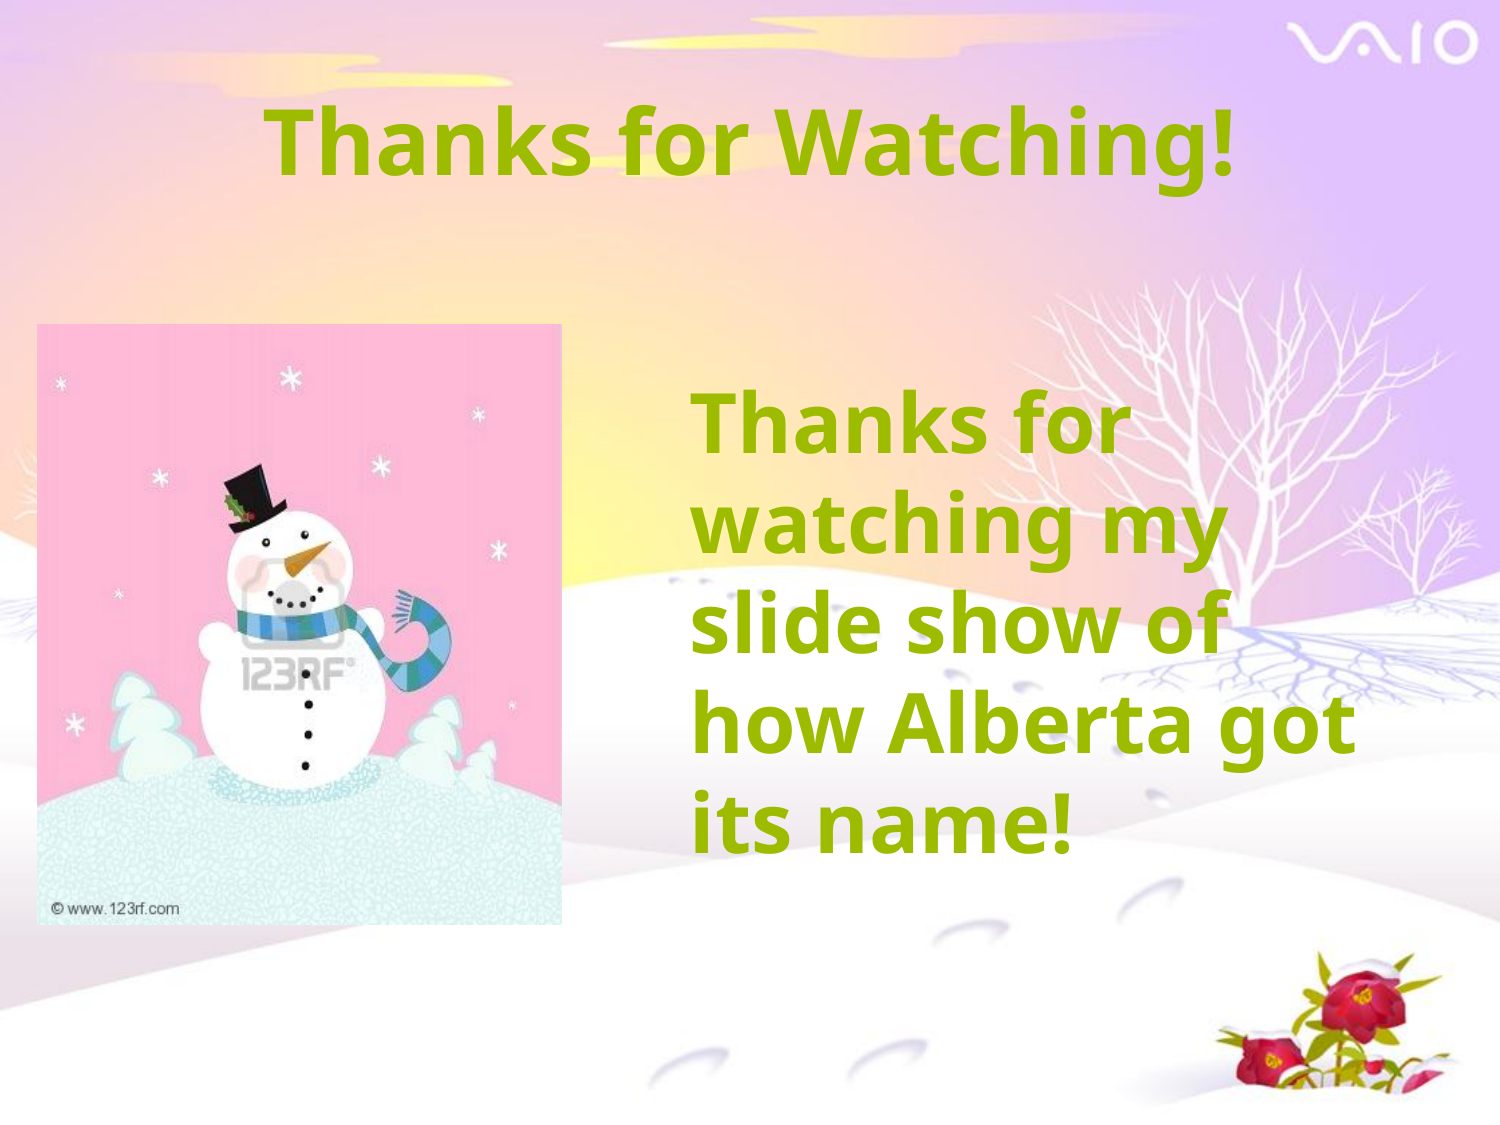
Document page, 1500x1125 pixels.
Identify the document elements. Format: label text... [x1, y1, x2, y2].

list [37, 324, 562, 926]
title Thanks for Watching! [75, 45, 1425, 233]
picture [0, 0, 1500, 1125]
text_box Thanks for watching my slide show of how Alberta got its name! [674, 362, 1413, 878]
